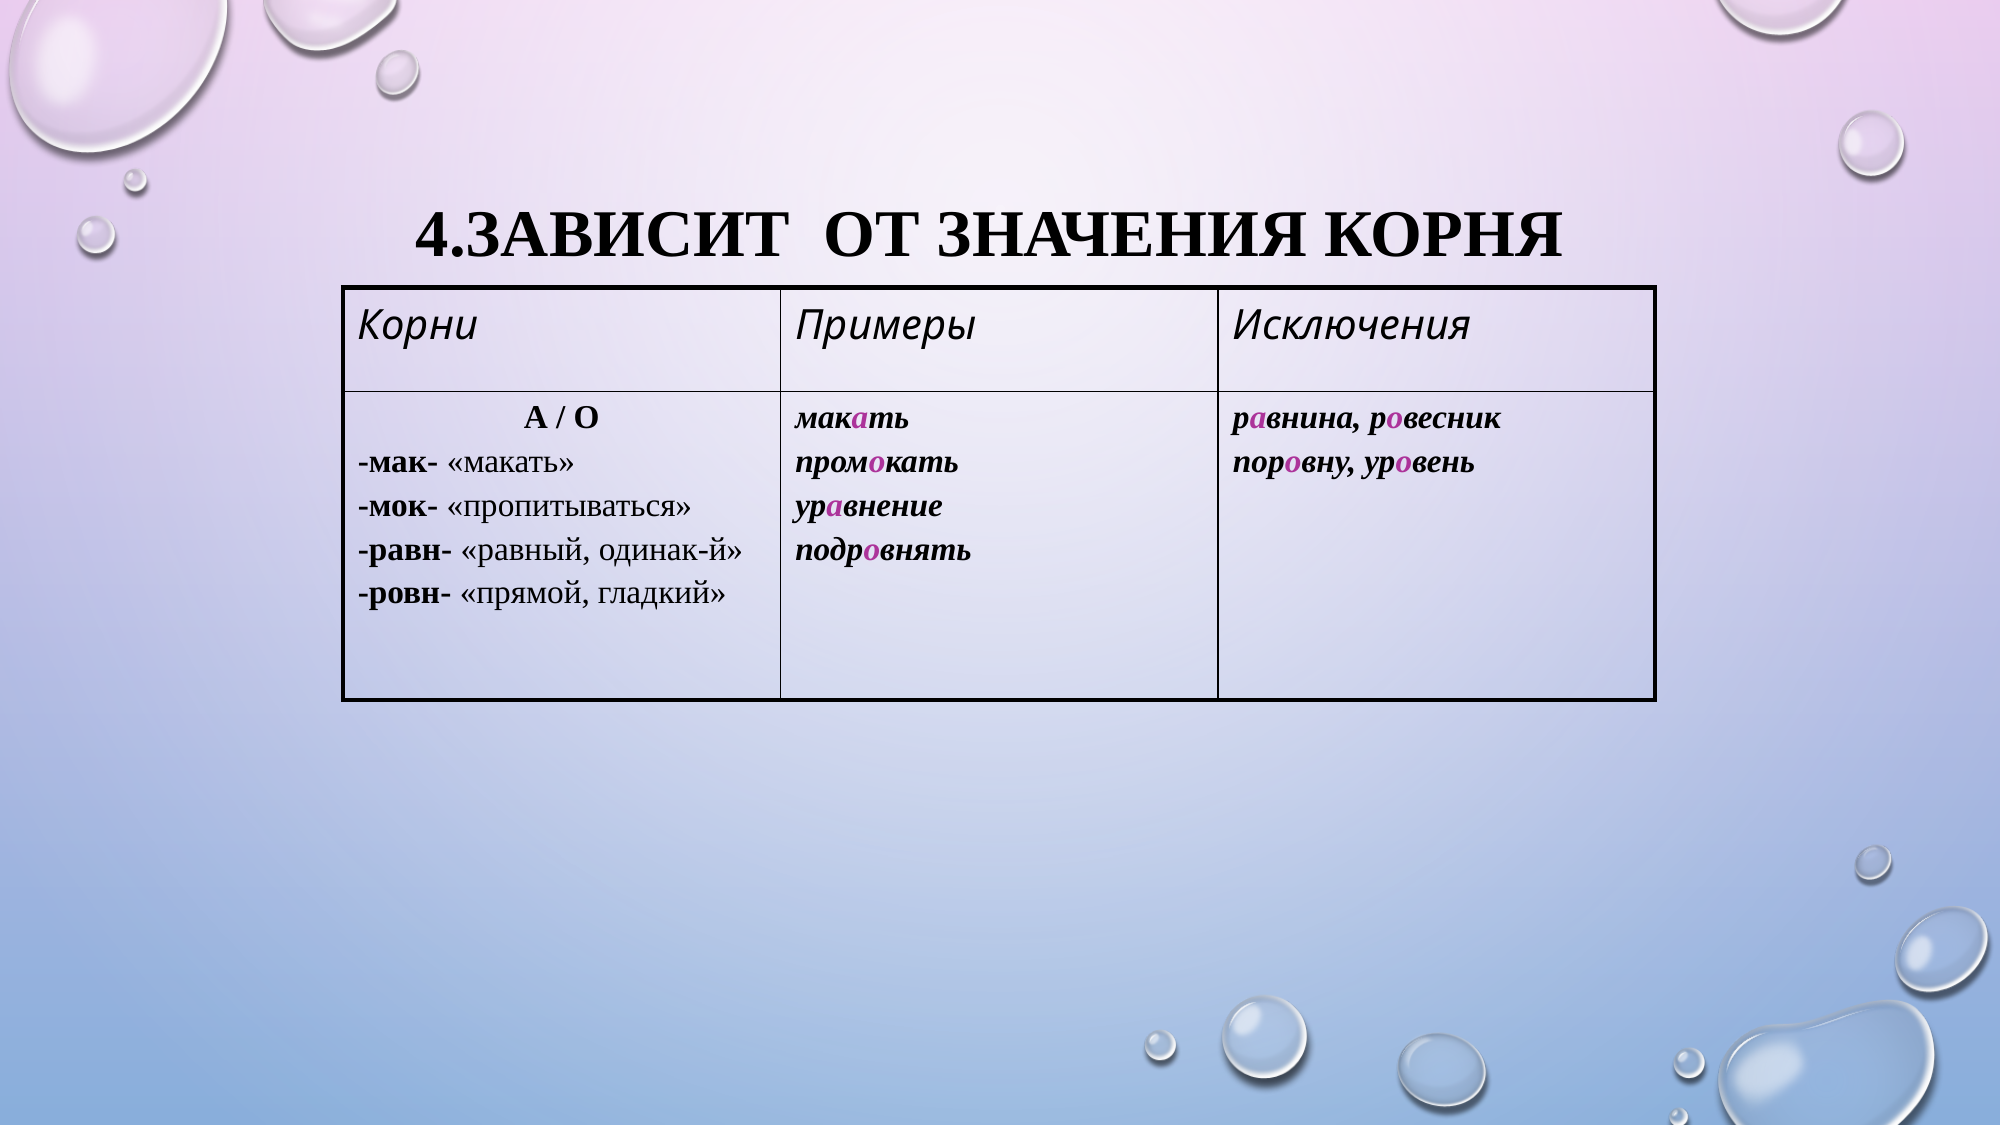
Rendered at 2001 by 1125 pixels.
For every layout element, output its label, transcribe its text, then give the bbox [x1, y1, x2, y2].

table_header Примеры [781, 290, 1217, 391]
title 4.Зависит от значения корня [149, 101, 1851, 364]
table_cell макать промокать уравнение подровнять [781, 392, 1217, 698]
table_cell А / О -мак- «макать» -мок- «пропитываться» -равн- «равный, одинак-й» -ровн- «прямой, гладкий» [345, 392, 780, 698]
table_header Исключения [1219, 290, 1653, 391]
table_cell равнина, ровесник поровну, уровень [1219, 392, 1653, 698]
picture [0, 0, 2000, 1125]
table_header Корни [345, 290, 780, 391]
